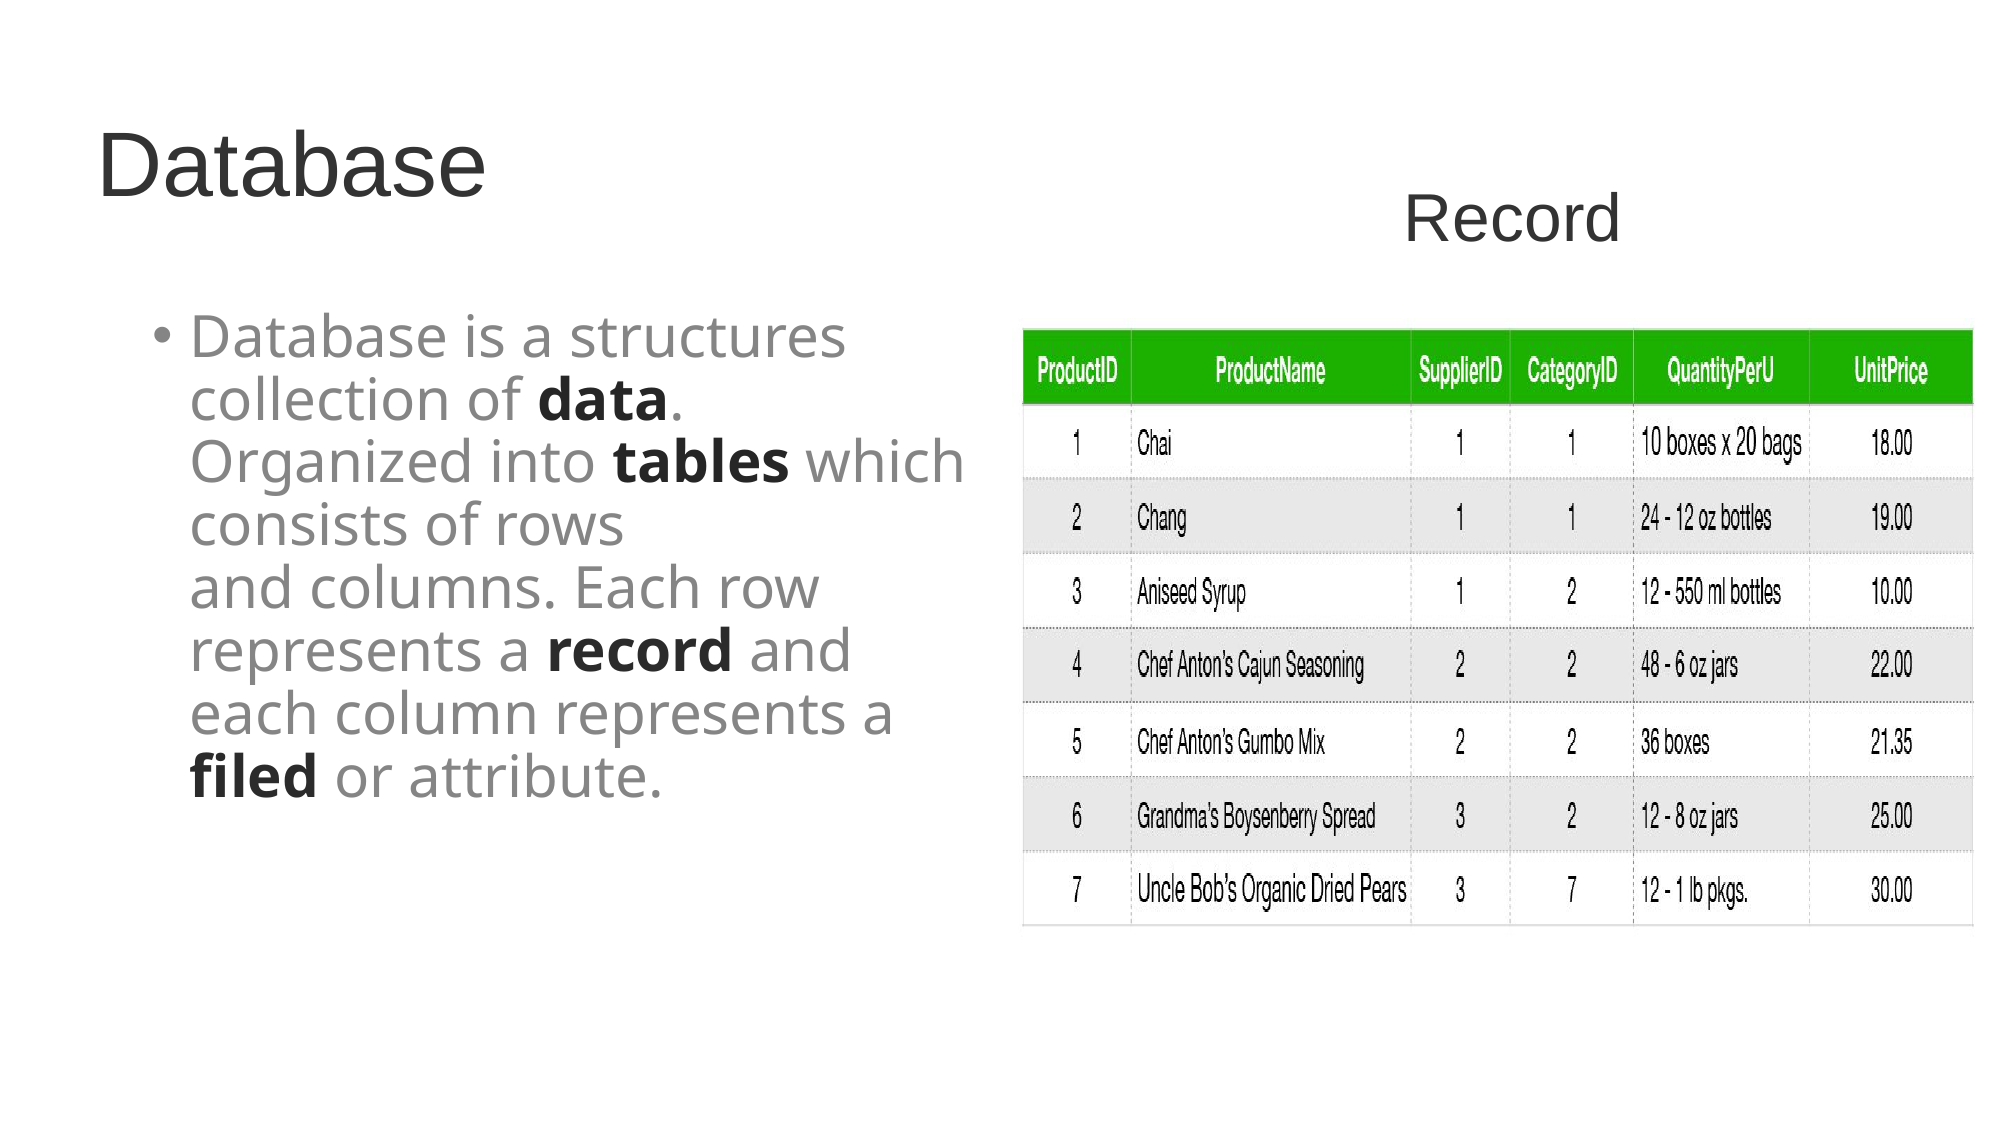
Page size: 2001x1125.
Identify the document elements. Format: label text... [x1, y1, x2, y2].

title Database [81, 58, 1807, 276]
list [1012, 318, 1991, 937]
text_box Record [1388, 158, 1663, 282]
list Database is a structures collection of data. Organized into tables which consists of rows and columns. Each row represents a record and each column represents a filed or attribute. [137, 299, 988, 1014]
